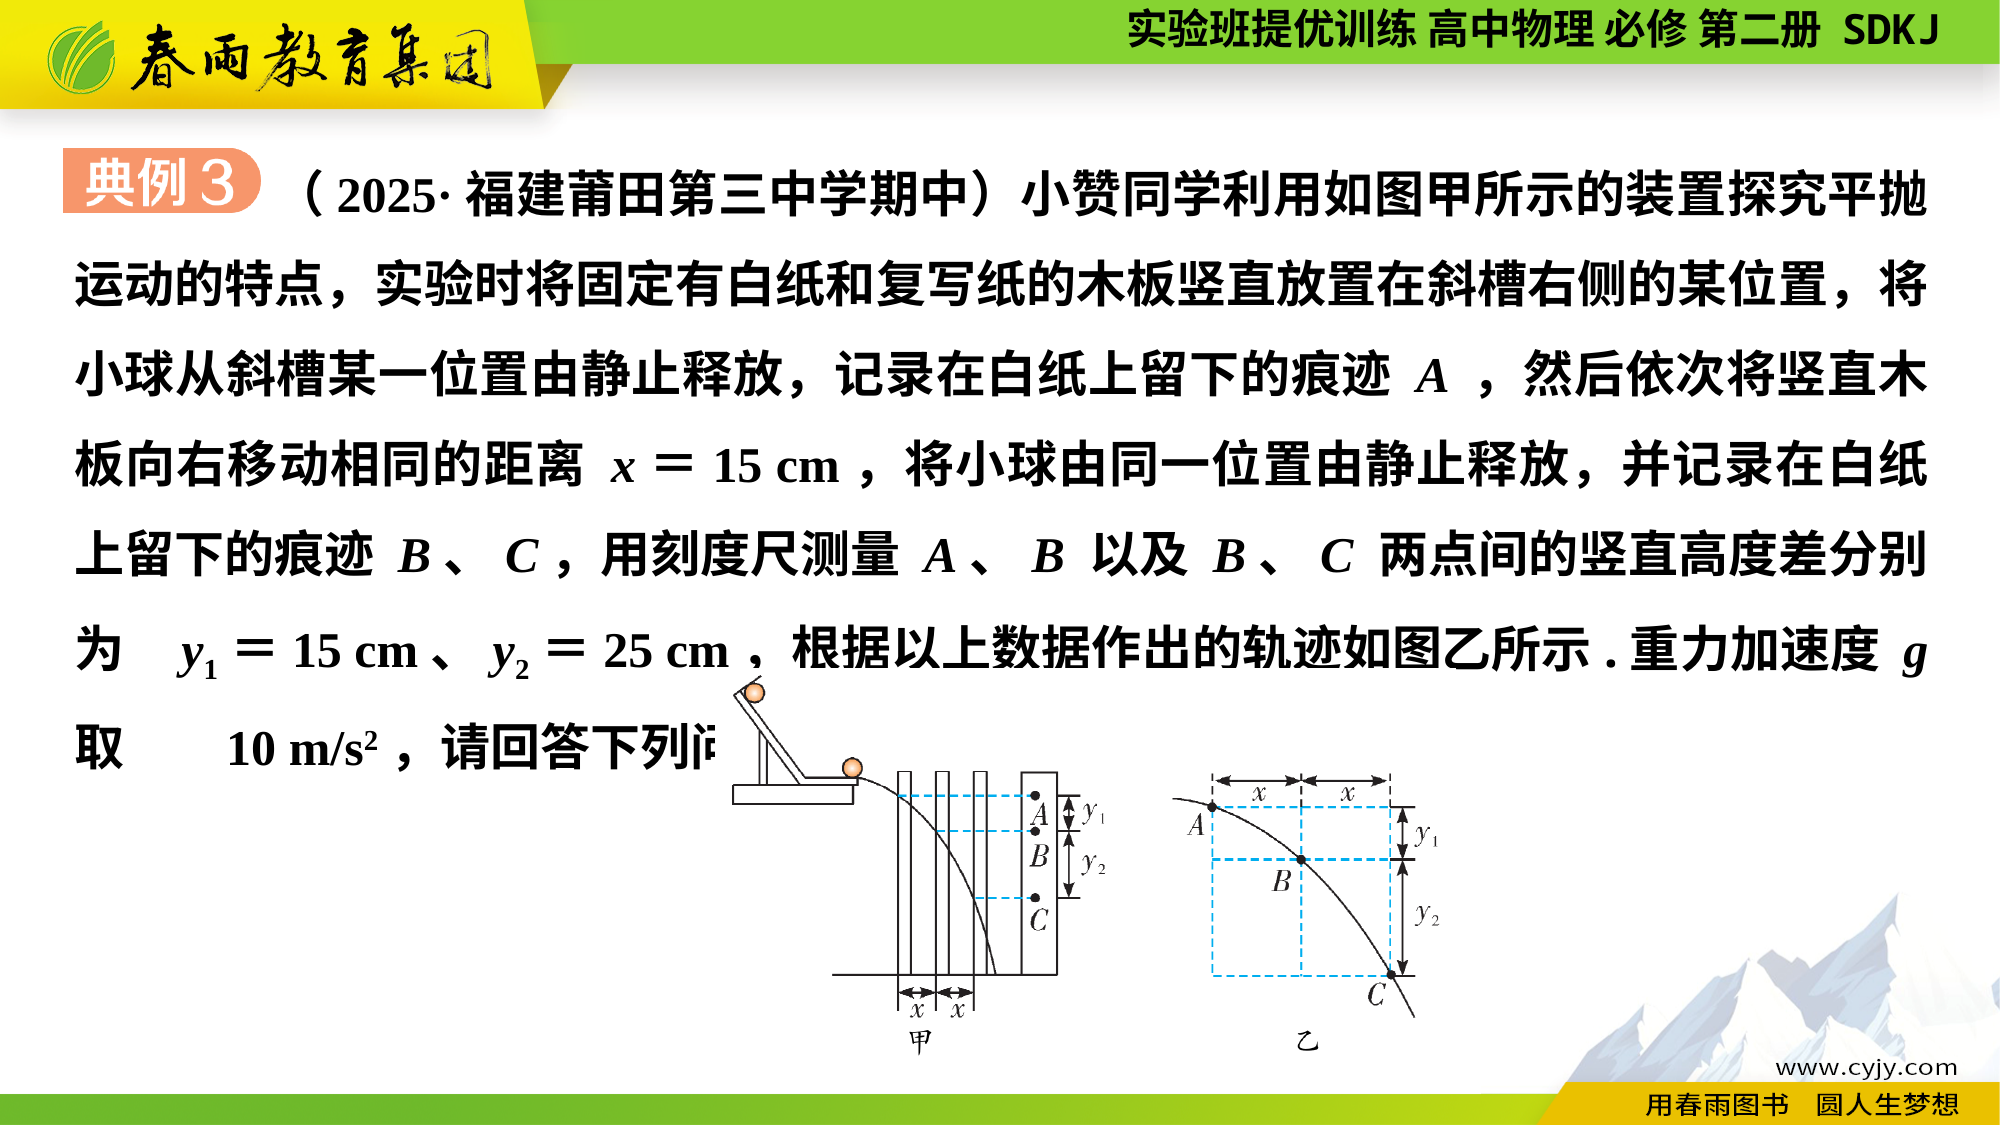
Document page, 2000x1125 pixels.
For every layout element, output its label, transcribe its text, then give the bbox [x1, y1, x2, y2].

list （2025·福建莆田第三中学期中）小赞同学利用如图甲所示的装置探究平抛运动的特点，实验时将固定有白纸和复写纸的木板竖直放置在斜槽右侧的某位置，将小球从斜槽某一位置由静止释放，记录在白纸上留下的痕迹 A ，然后依次将竖直木板向右移动相同的距离 x＝15 cm，将小球由同一位置由静止释放，并记录在白纸上留下的痕迹 B、C，用刻度尺测量 A、B 以及 B、C 两点间的竖直高度差分别为 y1＝15 cm、y2＝25 cm，根据以上数据作出的轨迹如图乙所示.重力加速度 g 取 10 m/s2，请回答下列问题. [59, 125, 1944, 777]
picture [0, 0, 2000, 1125]
